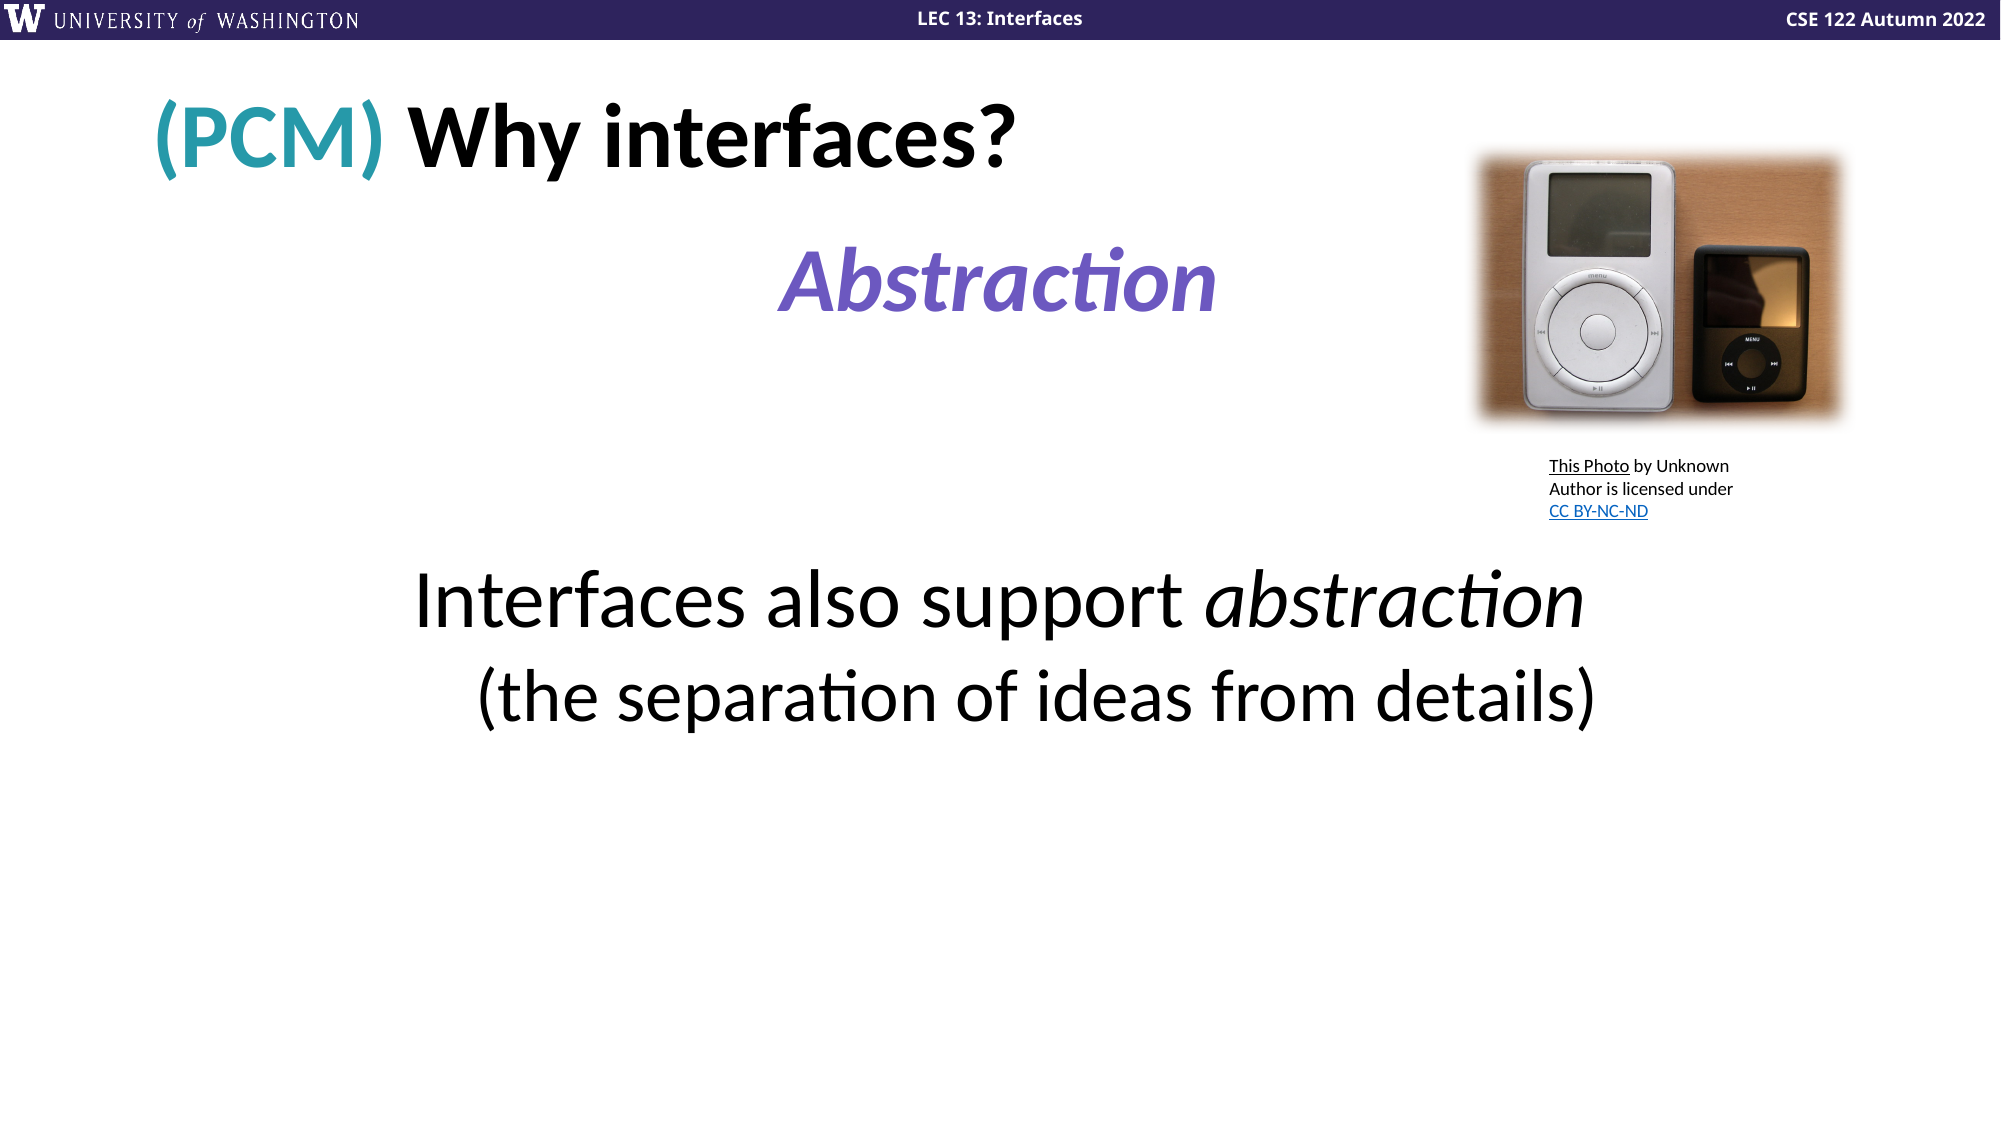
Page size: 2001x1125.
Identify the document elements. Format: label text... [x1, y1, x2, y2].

list Abstraction Interfaces also support abstraction (the separation of ideas from details) [137, 224, 1863, 1014]
title (PCM) Why interfaces? [137, 74, 1863, 200]
picture [1463, 140, 1857, 435]
picture [4, 4, 358, 33]
text_box This Photo by Unknown Author is licensed under CC BY-NC-ND [1534, 446, 1785, 529]
